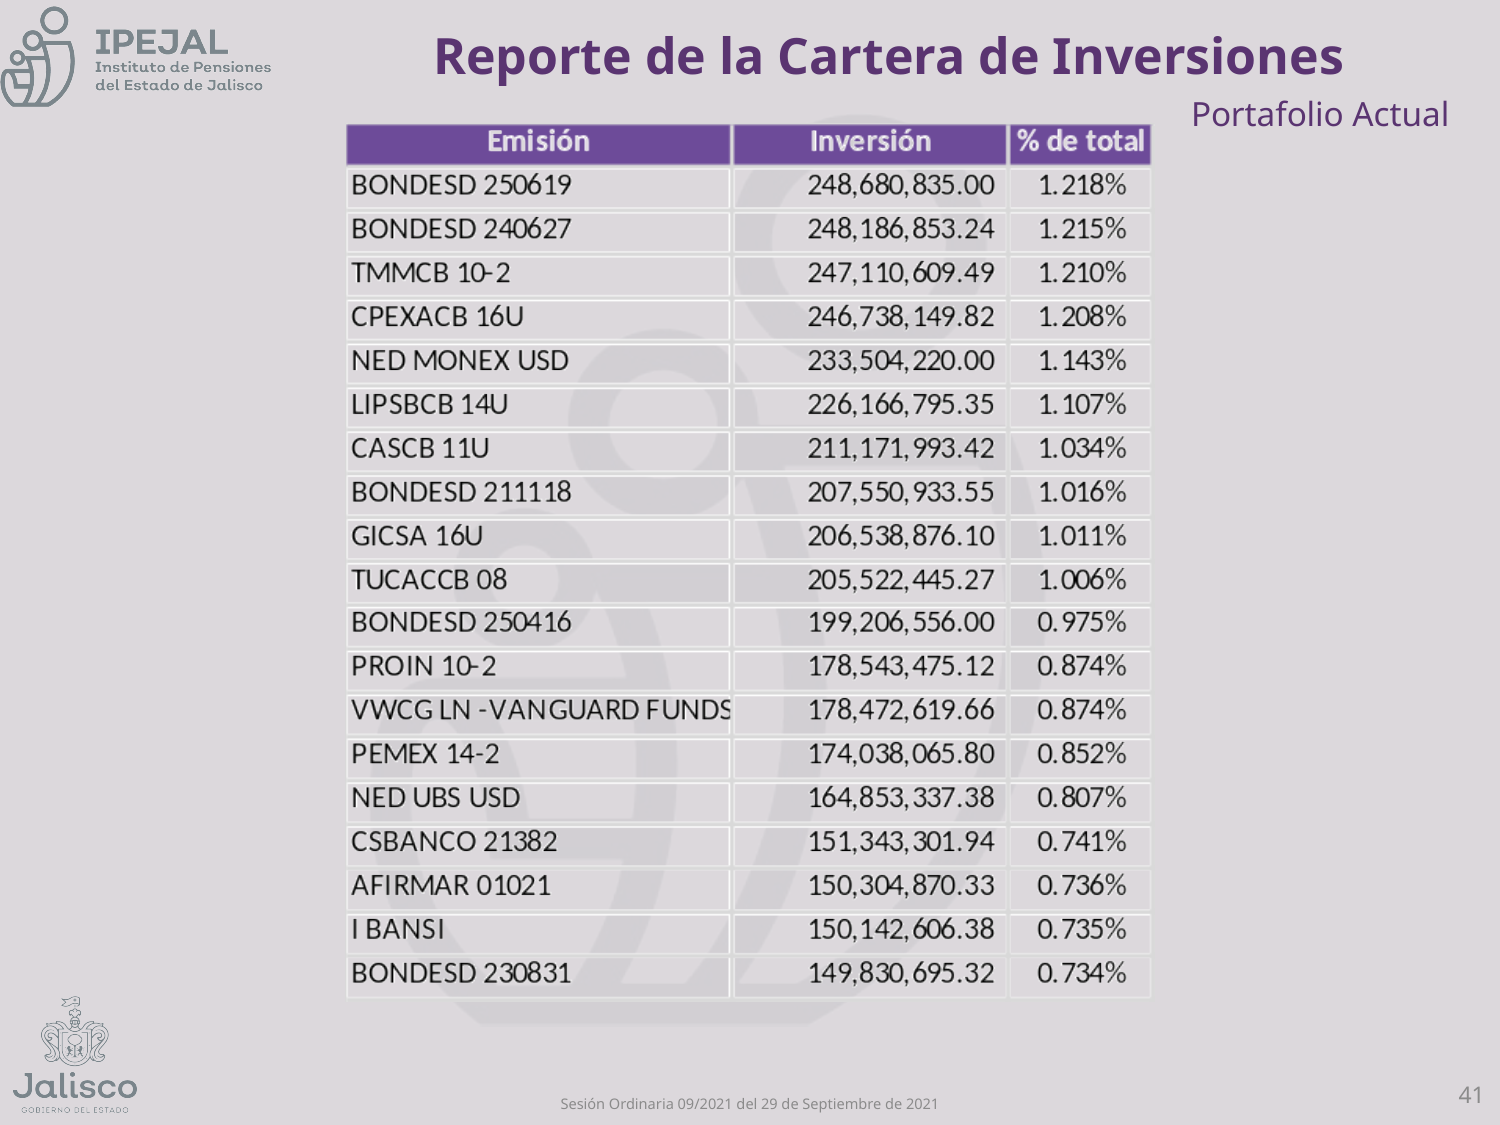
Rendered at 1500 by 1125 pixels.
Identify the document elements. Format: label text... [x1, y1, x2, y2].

picture [0, 988, 166, 1125]
slide_number 41 [1411, 1066, 1500, 1125]
text_box Portafolio Actual [1176, 86, 1465, 141]
picture [0, 6, 271, 107]
text_box Reporte de la Cartera de Inversiones [277, 23, 1500, 149]
footer Sesión Ordinaria 09/2021 del 29 de Septiembre de 2021 [472, 1074, 1028, 1125]
picture [344, 122, 1156, 1003]
